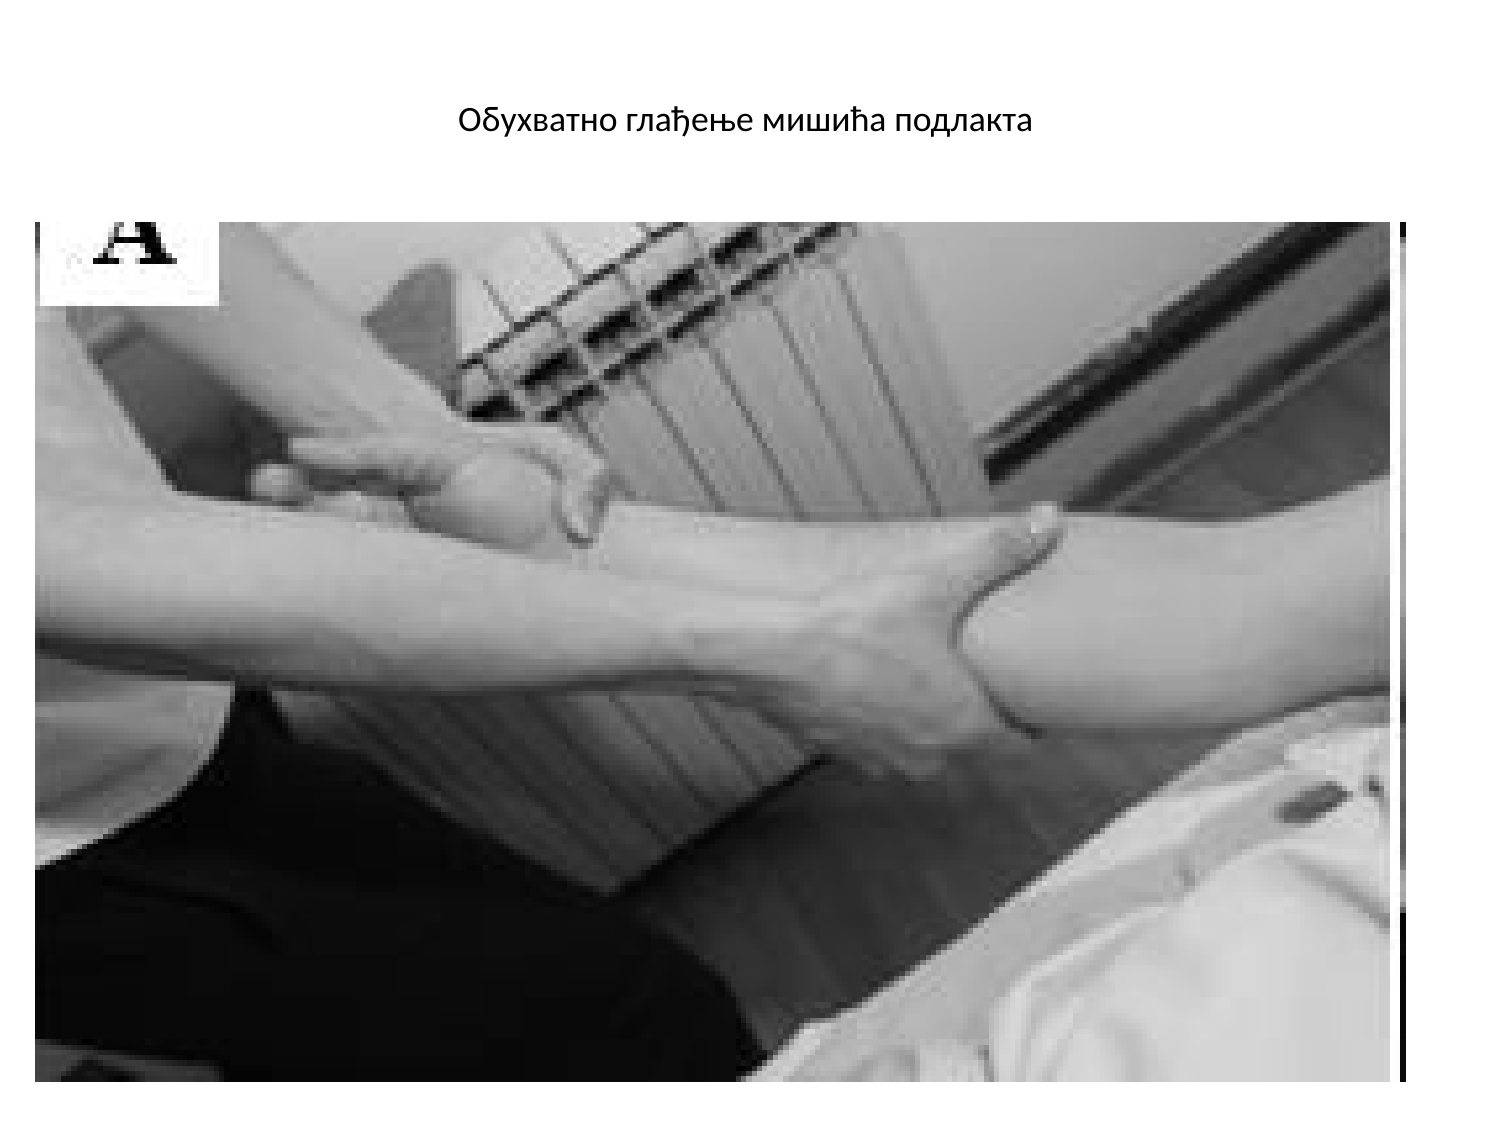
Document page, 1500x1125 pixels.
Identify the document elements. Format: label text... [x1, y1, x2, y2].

title Обухватно глађење мишића подлакта [75, 45, 1425, 233]
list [34, 222, 1406, 1083]
